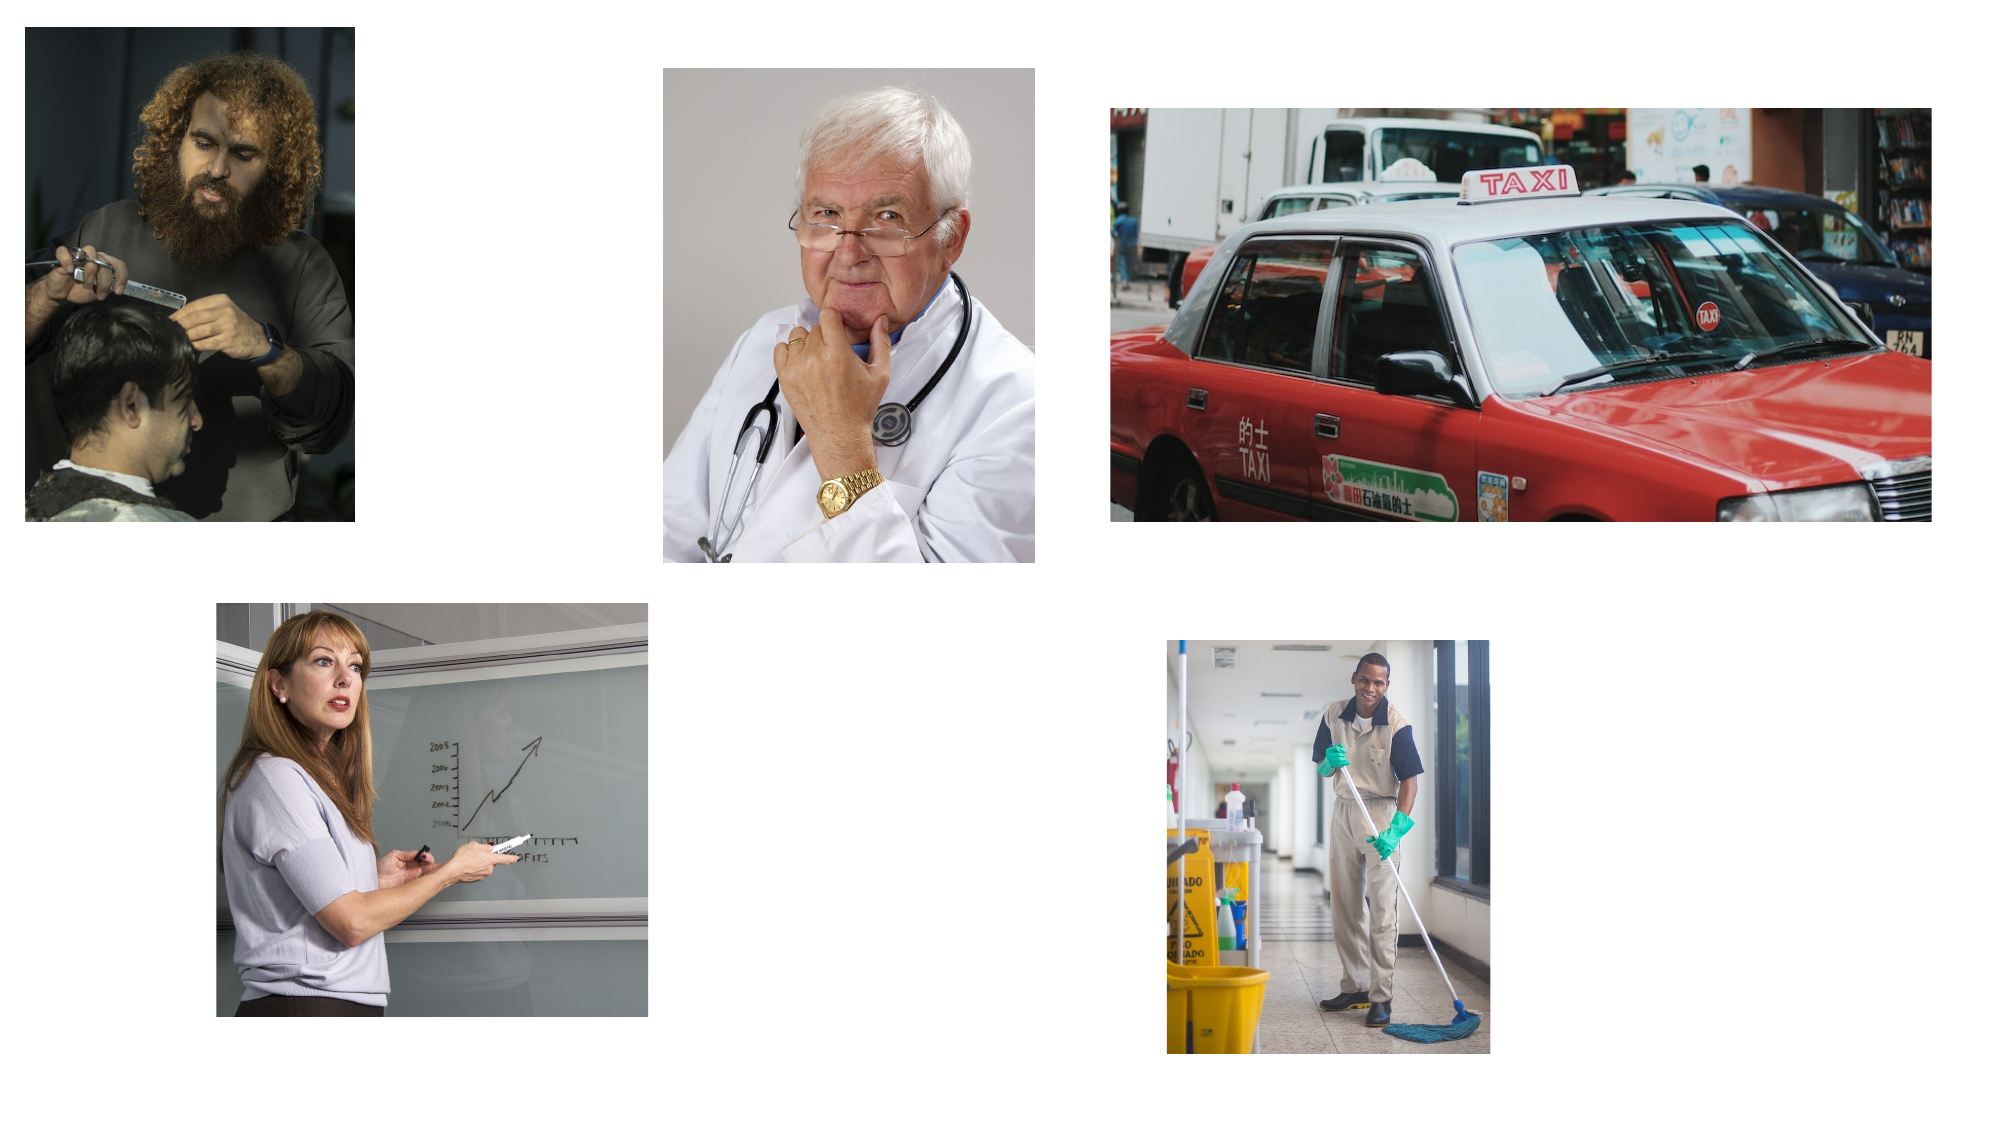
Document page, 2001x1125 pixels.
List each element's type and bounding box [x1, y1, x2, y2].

picture [1166, 640, 1491, 1054]
picture [216, 603, 649, 1017]
picture [25, 27, 355, 522]
picture [1110, 108, 1932, 522]
picture [663, 68, 1035, 563]
